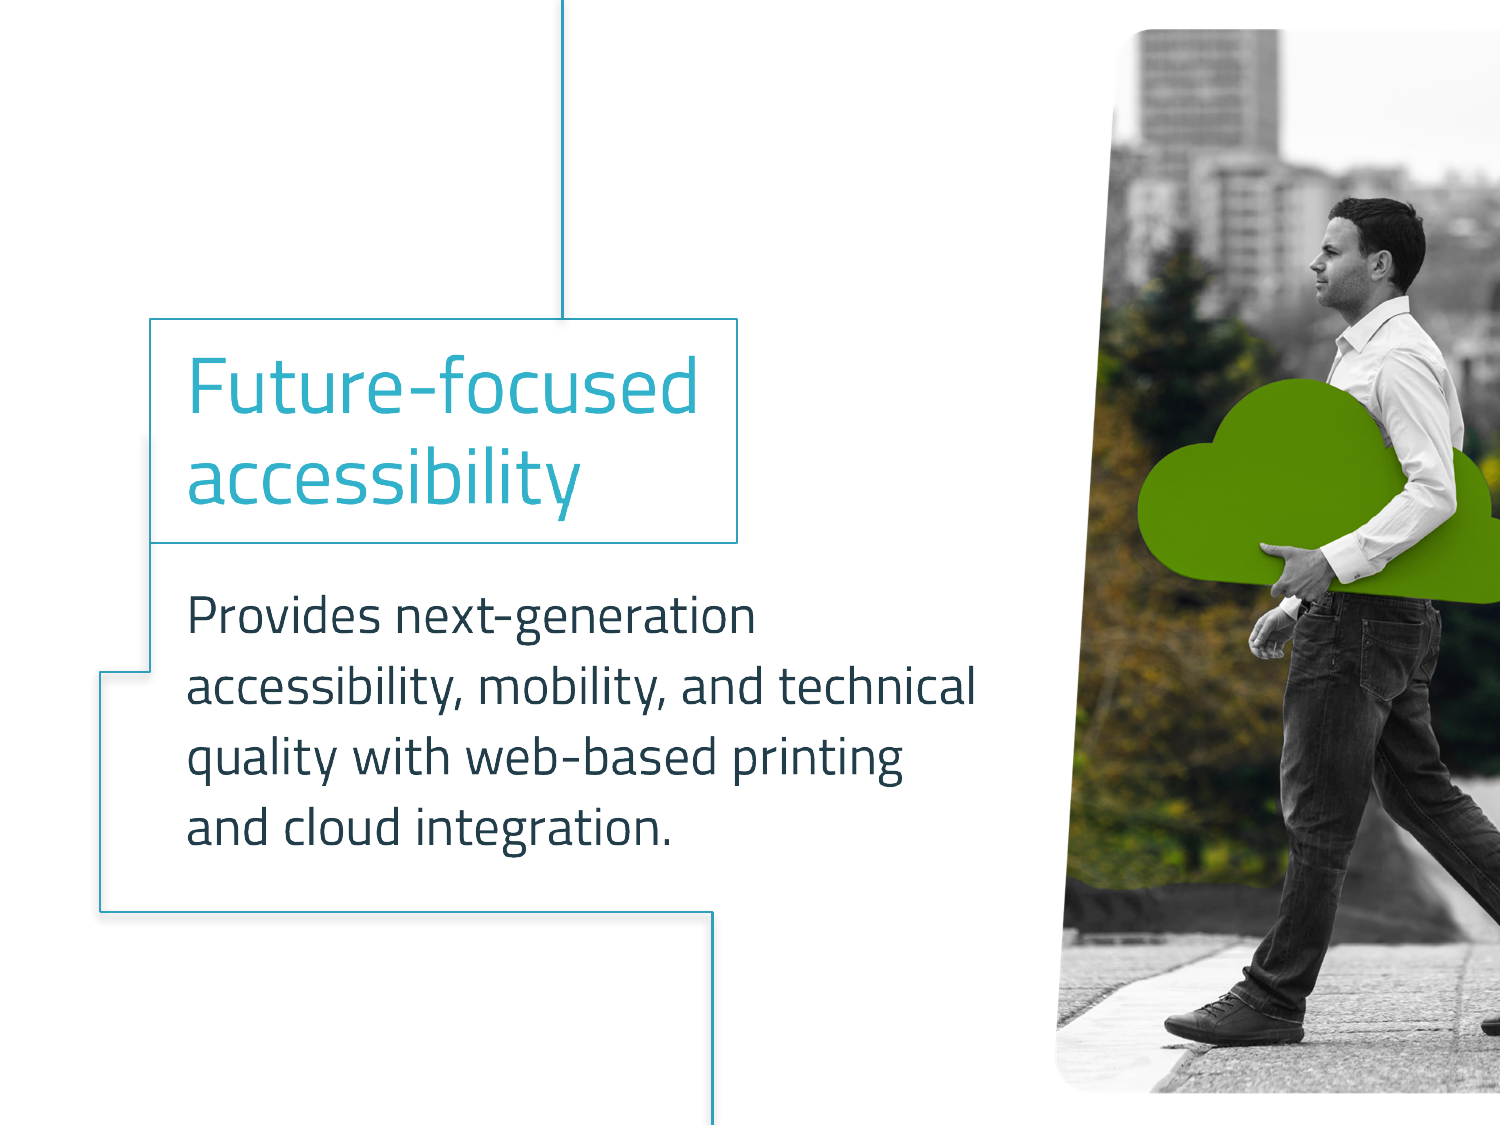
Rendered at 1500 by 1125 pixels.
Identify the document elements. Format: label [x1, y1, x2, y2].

text_box [0, 646, 155, 698]
picture [162, 574, 993, 864]
text_box [149, 318, 738, 544]
picture [162, 342, 714, 541]
picture [1047, 0, 1500, 1125]
